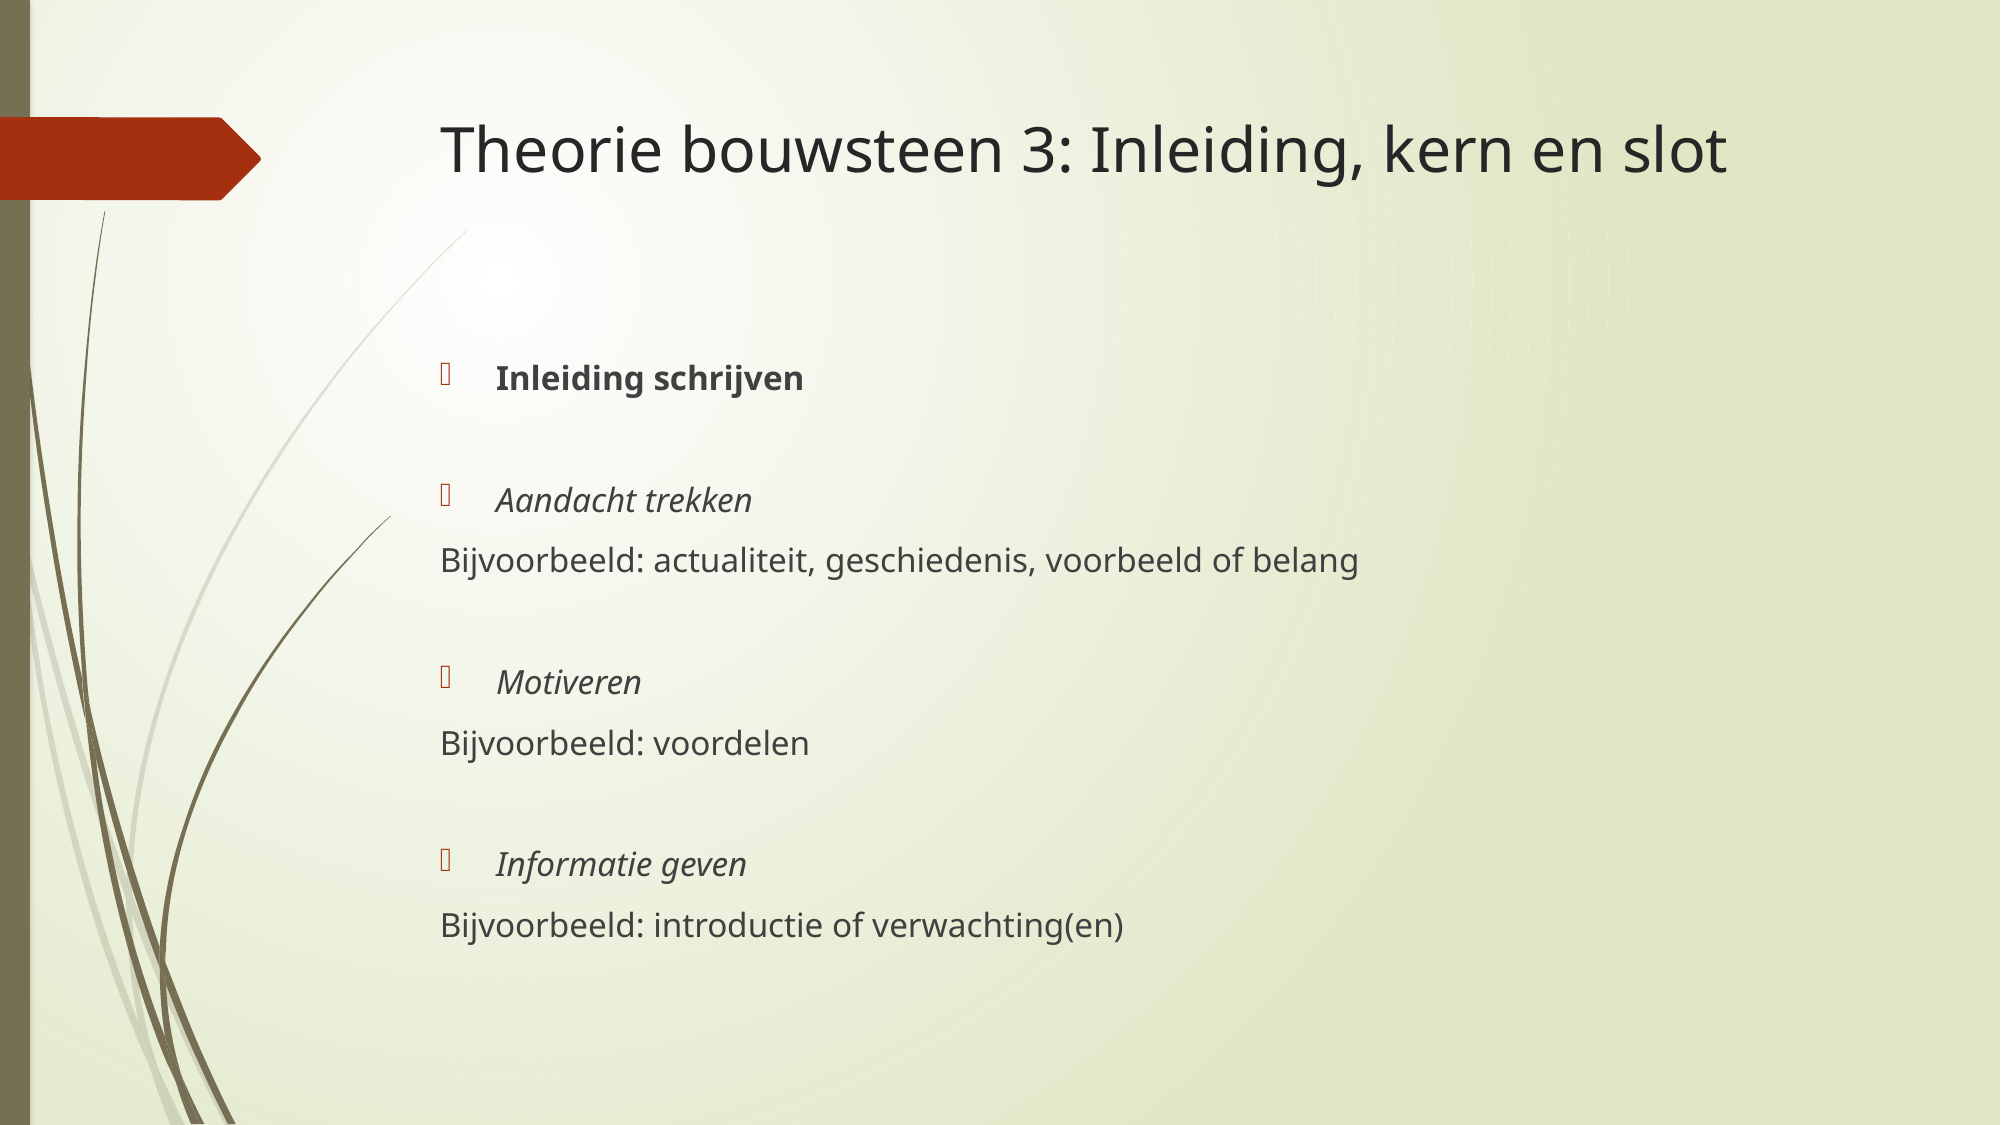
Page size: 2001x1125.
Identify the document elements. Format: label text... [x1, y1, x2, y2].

list Inleiding schrijven Aandacht trekken Bijvoorbeeld: actualiteit, geschiedenis, voorbeeld of belang Motiveren Bijvoorbeeld: voordelen Informatie geven Bijvoorbeeld: introductie of verwachting(en) [424, 350, 1888, 970]
title Theorie bouwsteen 3: Inleiding, kern en slot [425, 102, 1888, 313]
